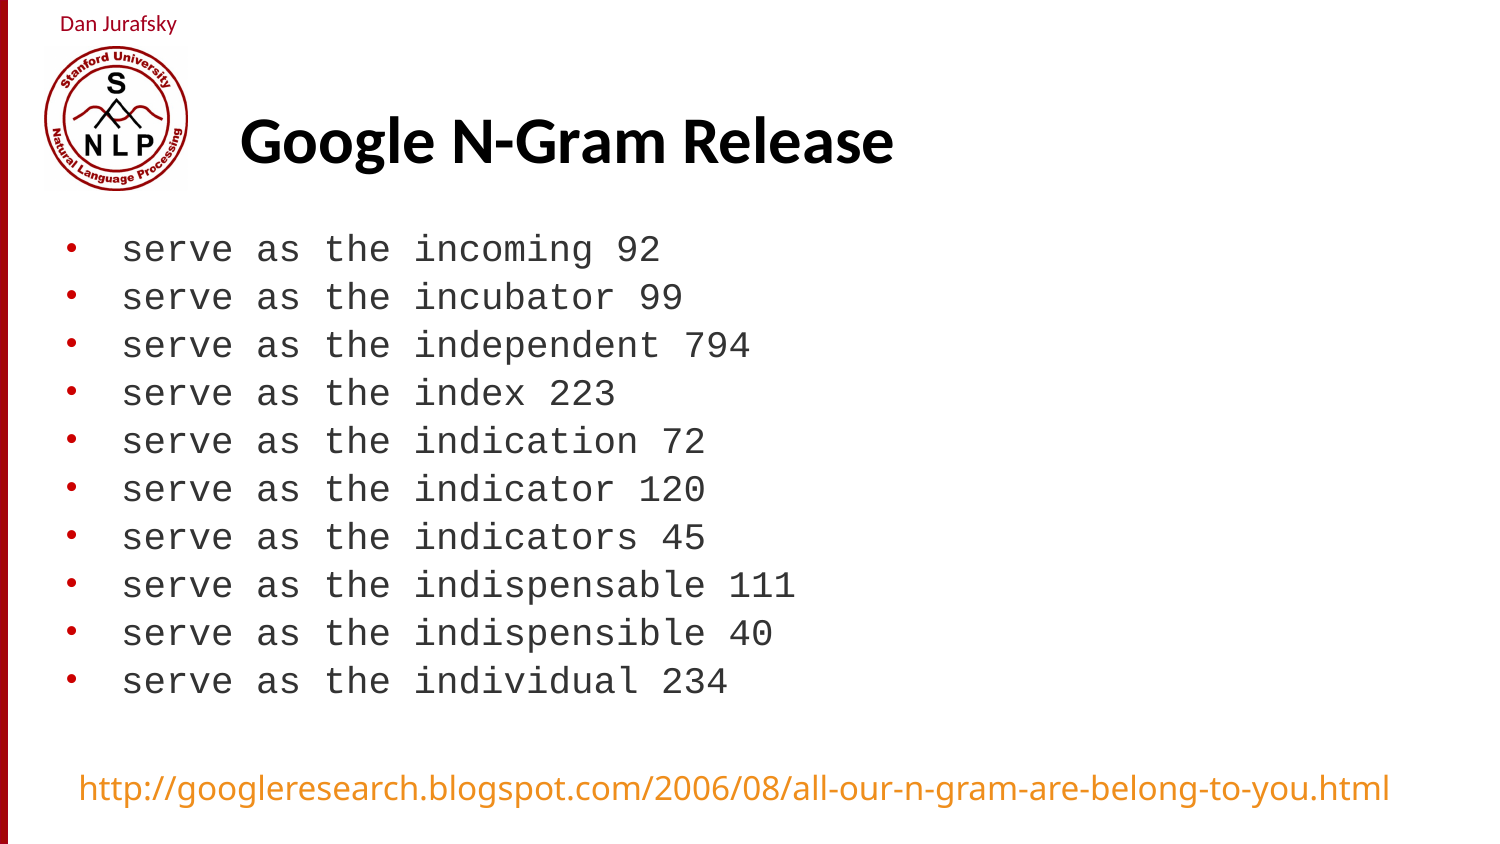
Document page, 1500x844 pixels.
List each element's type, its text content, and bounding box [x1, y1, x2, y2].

title Google N-Gram Release [225, 62, 1450, 185]
picture [44, 46, 188, 191]
list serve as the incoming 92 serve as the incubator 99 serve as the independent 794 serve as the index 223 serve as the indication 72 serve as the indicator 120 serve as the indicators 45 serve as the indispensable 111 serve as the indispensible 40 serve as the individual 234 [50, 221, 1450, 769]
text_box http://googleresearch.blogspot.com/2006/08/all-our-n-gram-are-belong-to-you.html [63, 759, 1408, 820]
